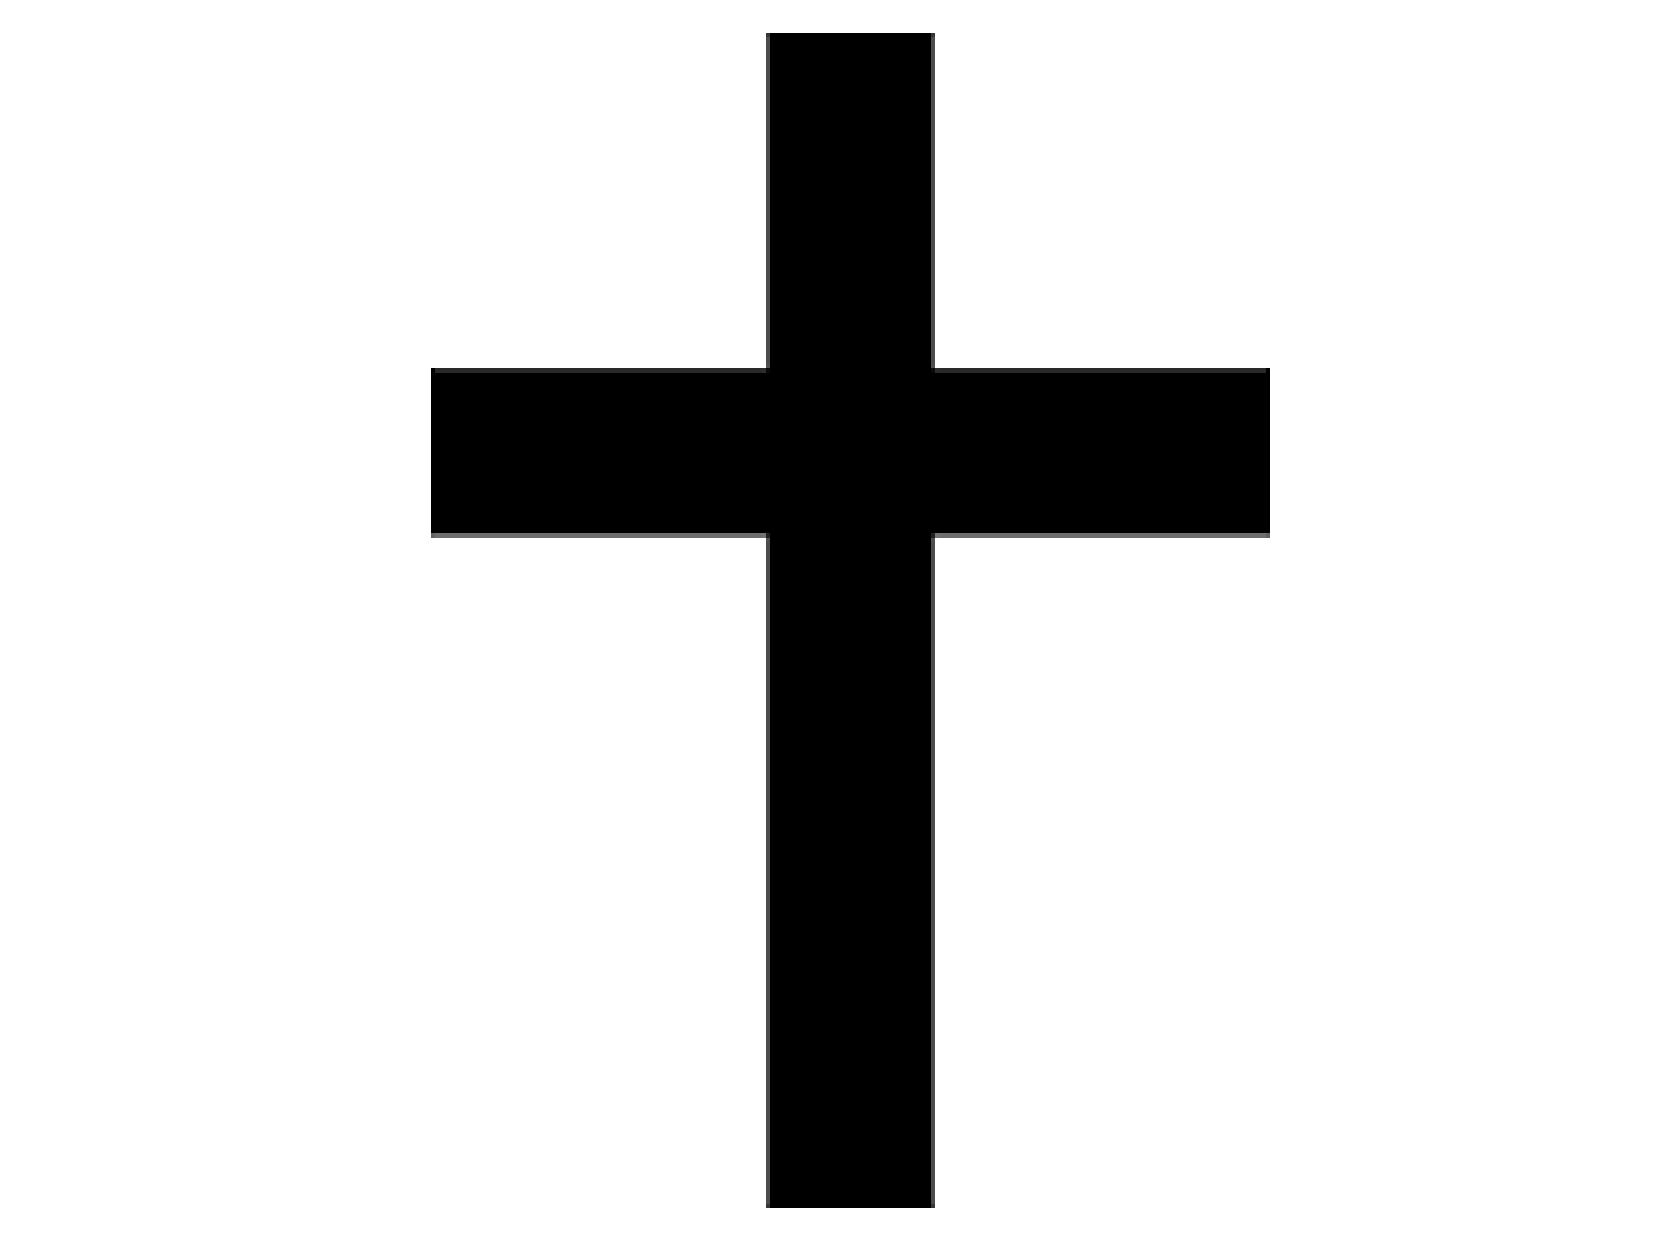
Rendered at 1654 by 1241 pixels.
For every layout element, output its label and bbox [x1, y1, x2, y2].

picture [426, 29, 1276, 1213]
